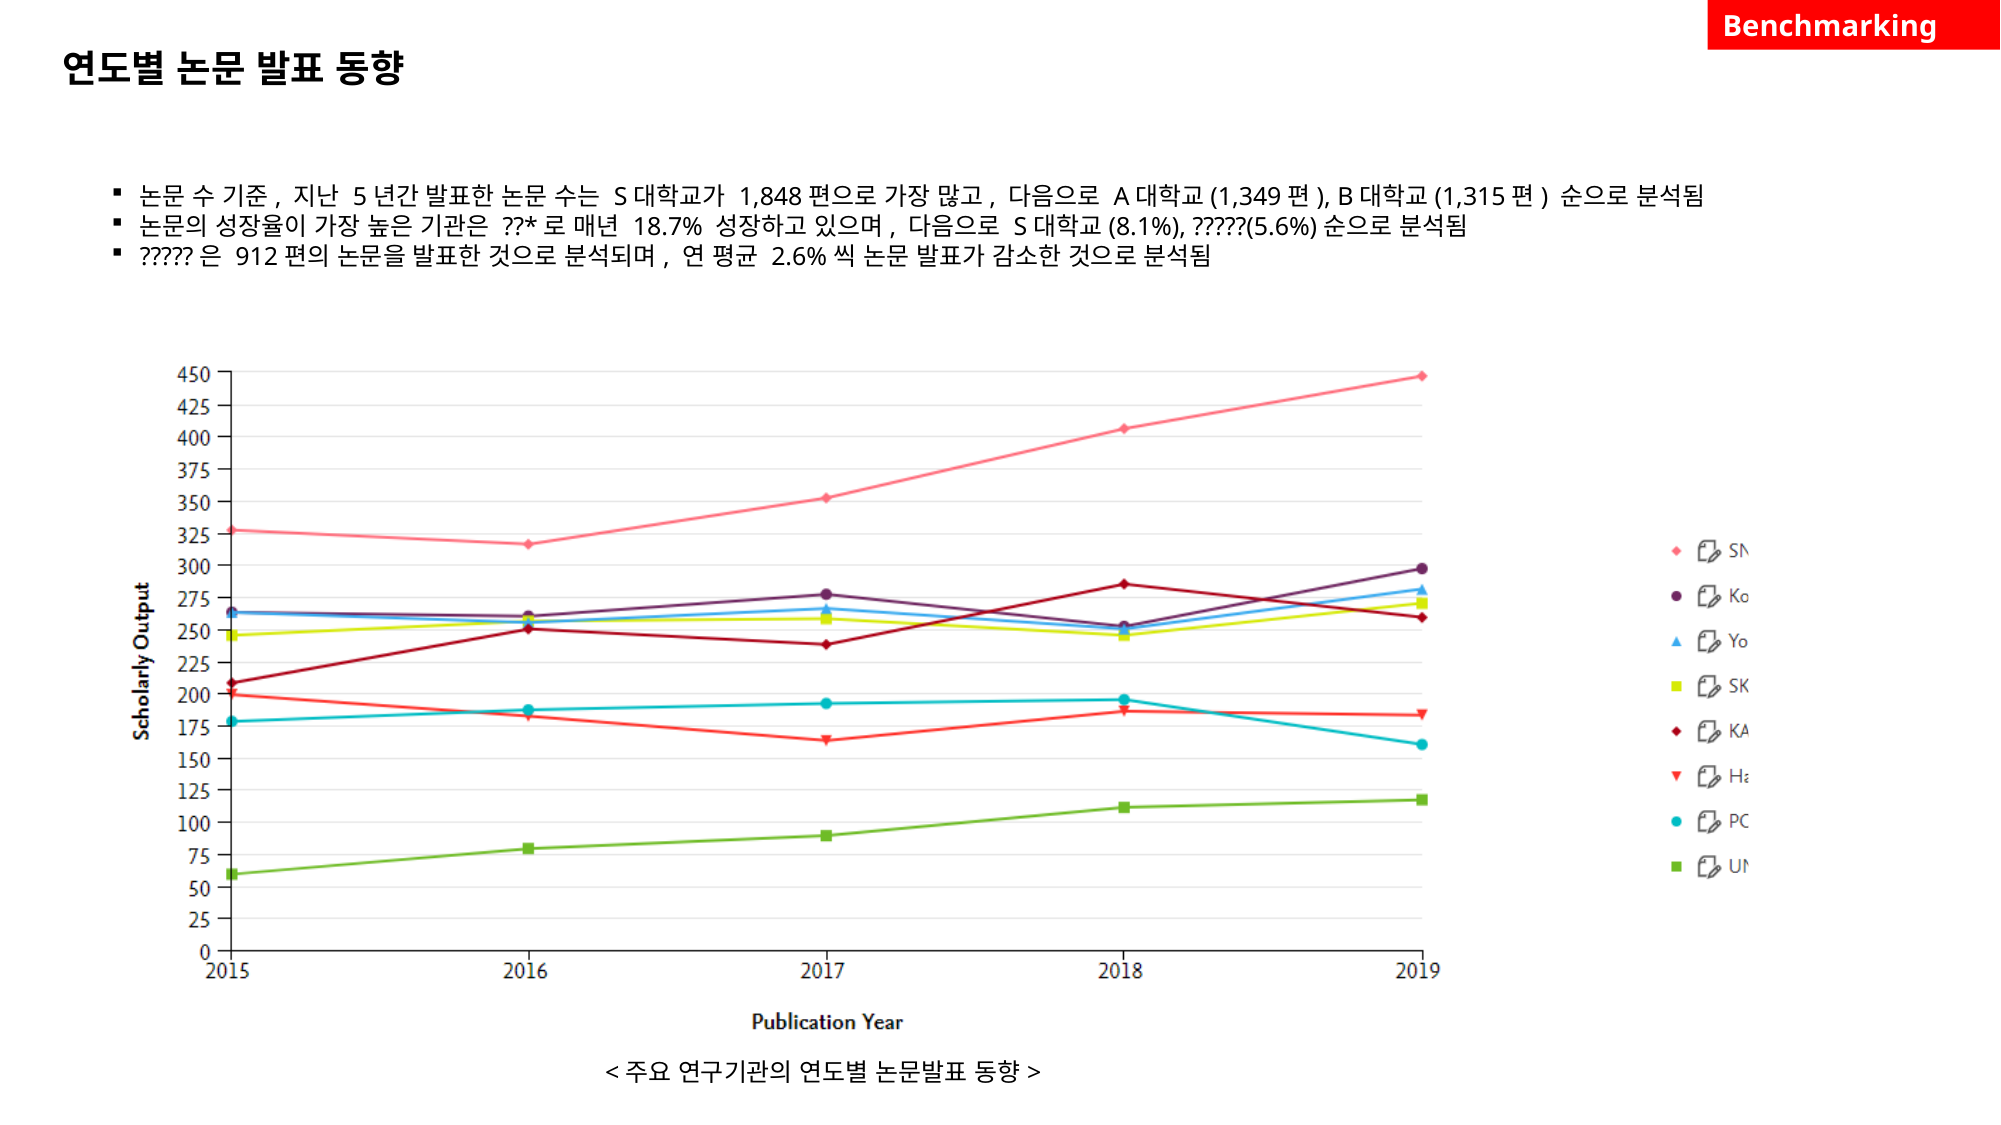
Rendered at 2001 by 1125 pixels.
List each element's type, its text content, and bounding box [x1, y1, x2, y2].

text_box <주요 연구기관의 연도별 논문발표 동향> [220, 1049, 1426, 1095]
text_box Benchmarking [1707, 0, 2000, 50]
text_box 논문 수 기준, 지난 5년간 발표한 논문 수는 S대학교가 1,848편으로 가장 많고, 다음으로 A대학교(1,349편), B대학교(1,315편) 순으로 분석됨 논문의 성장율이 가장 높은 기관은 ??*로 매년 18.7% 성장하고 있으며, 다음으로 S대학교(8.1%), ?????(5.6%)순으로 분석됨 ?????은 912편의 논문을 발표한 것으로 분석되며, 연 평균 2.6%씩 논문 발표가 감소한 것으로 분석됨 [96, 143, 1912, 308]
picture [1654, 506, 1749, 903]
text_box 연도별 논문 발표 동향 [48, 42, 1445, 140]
picture [104, 313, 1459, 1035]
